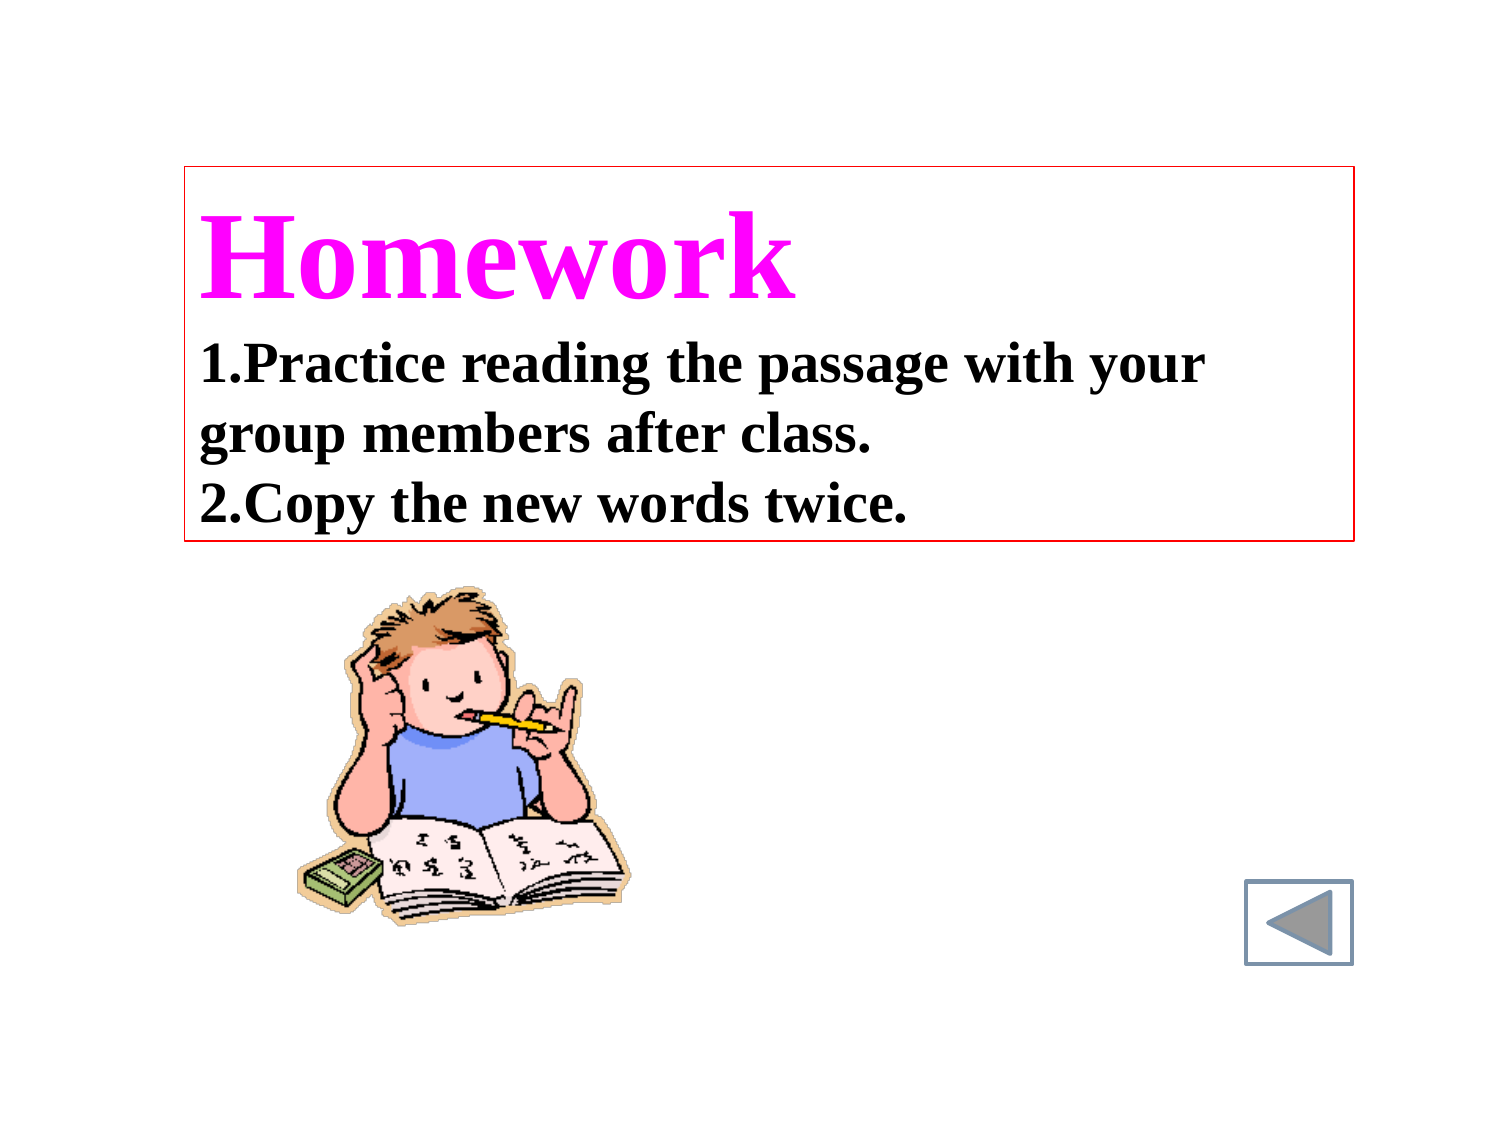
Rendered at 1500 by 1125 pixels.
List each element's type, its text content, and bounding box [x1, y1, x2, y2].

picture [296, 582, 637, 932]
text_box Homework 1.Practice reading the passage with your group members after class. 2.Copy the new words twice. [184, 166, 1354, 542]
text_box [1244, 879, 1354, 966]
